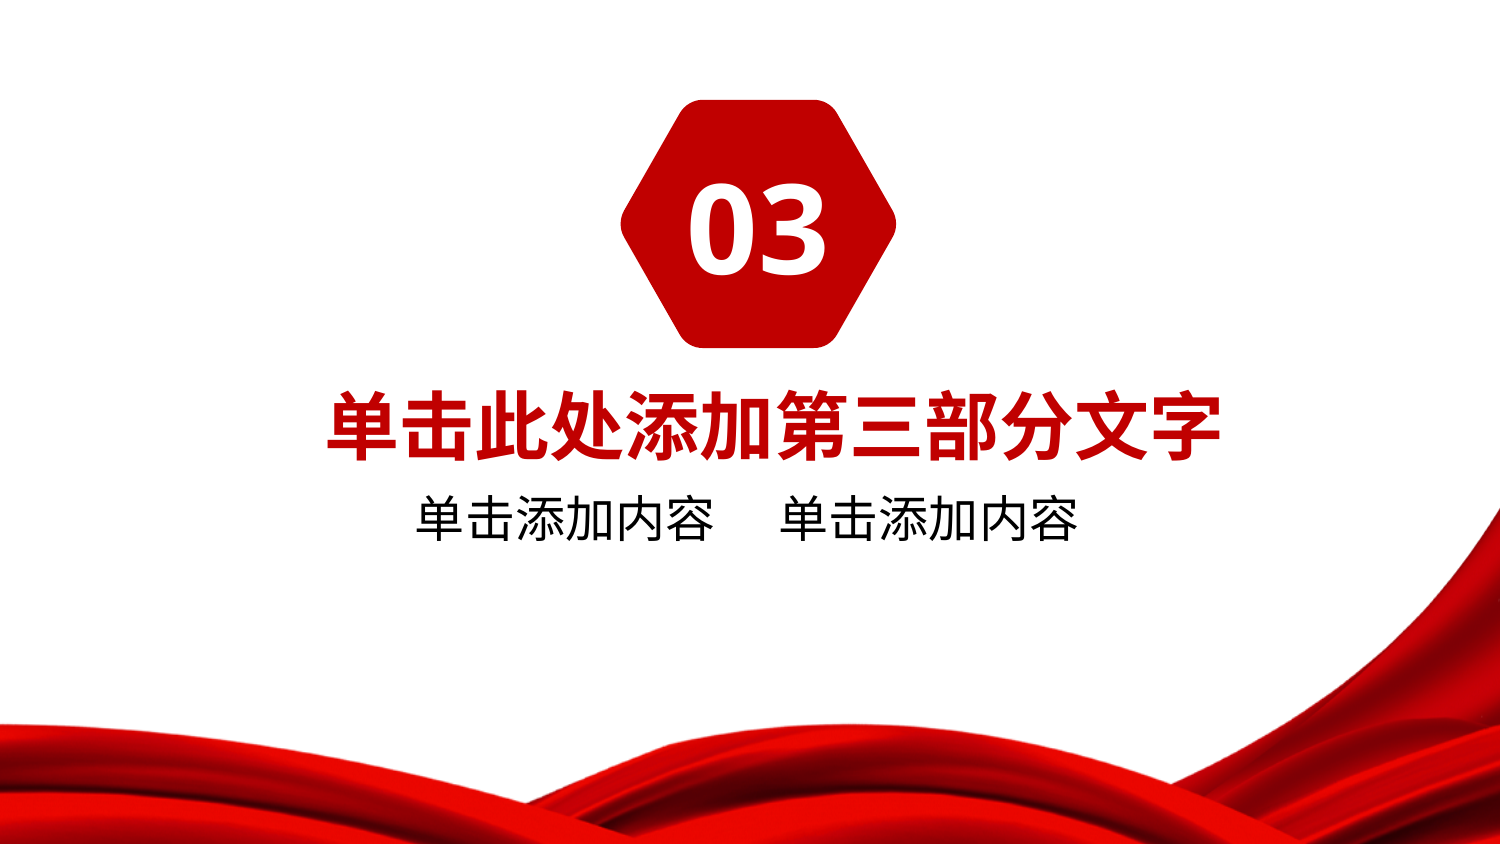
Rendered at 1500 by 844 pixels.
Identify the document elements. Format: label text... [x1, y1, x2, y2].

picture [0, 507, 1500, 844]
text_box 单击此处添加第三部分文字 [324, 442, 1242, 470]
text_box 03 [670, 149, 847, 300]
text_box 单击添加内容 [400, 480, 730, 507]
text_box [620, 99, 897, 349]
text_box 单击添加内容 [764, 480, 1094, 507]
